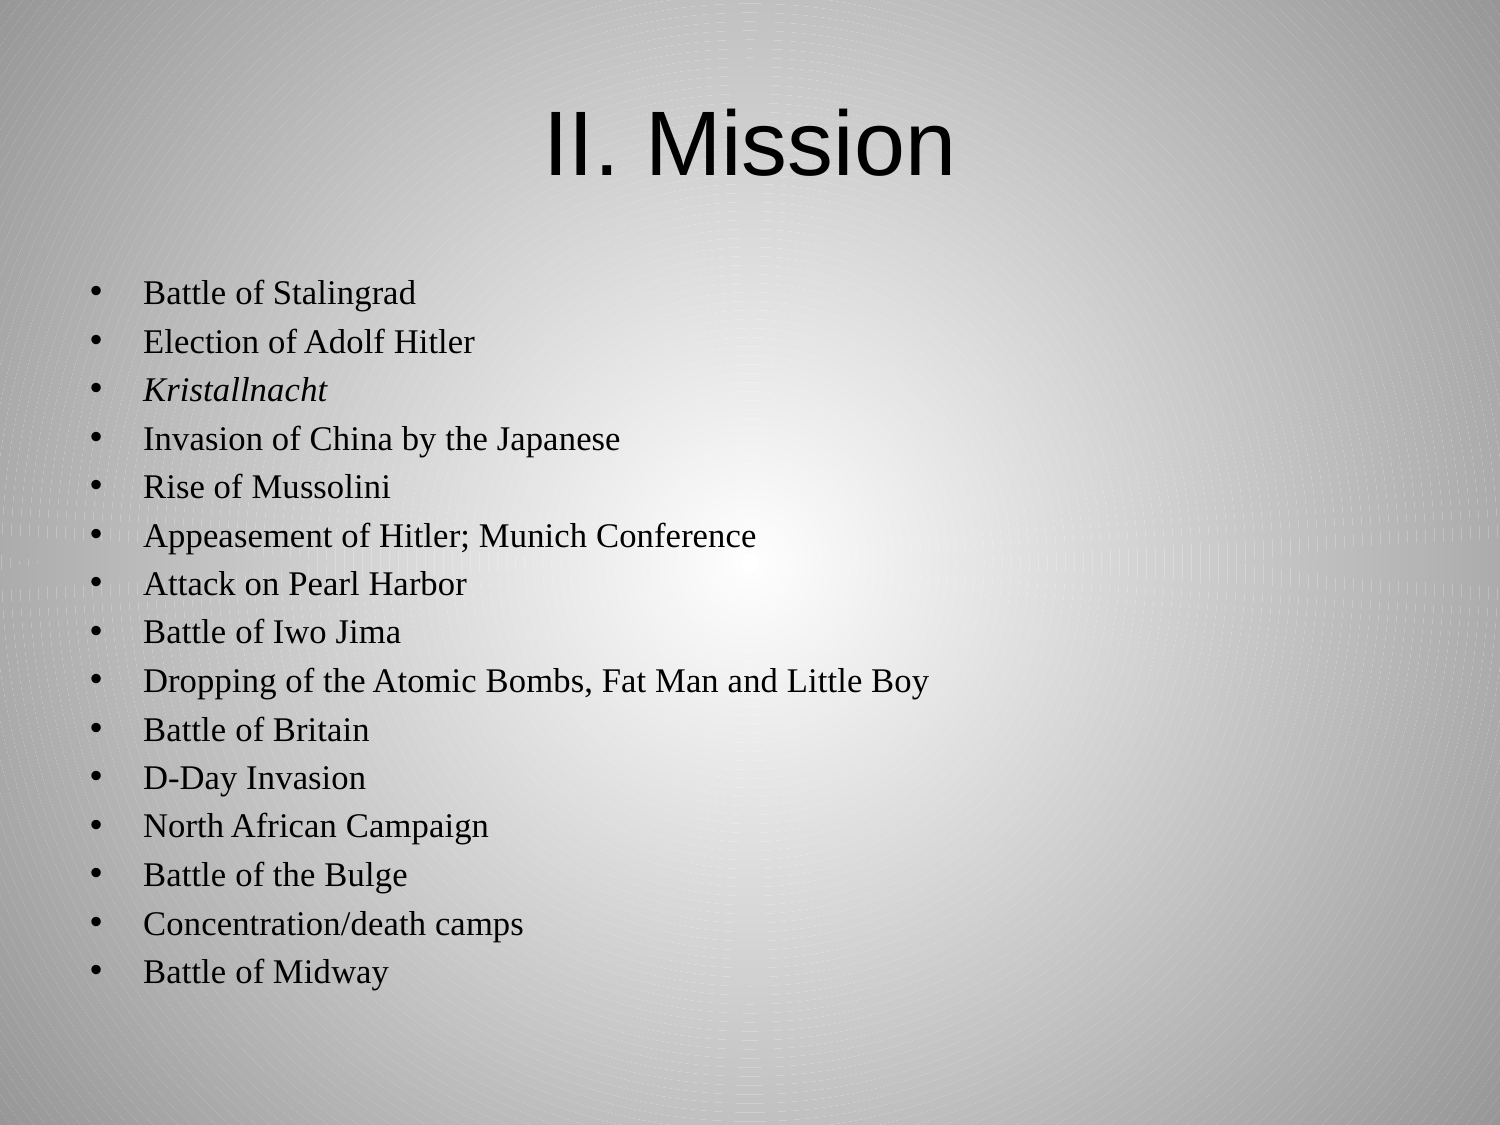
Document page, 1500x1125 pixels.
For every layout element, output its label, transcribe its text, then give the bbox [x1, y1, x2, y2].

list Battle of Stalingrad Election of Adolf Hitler Kristallnacht Invasion of China by the Japanese Rise of Mussolini Appeasement of Hitler; Munich Conference Attack on Pearl Harbor Battle of Iwo Jima Dropping of the Atomic Bombs, Fat Man and Little Boy Battle of Britain D-Day Invasion North African Campaign Battle of the Bulge Concentration/death camps Battle of Midway [75, 262, 1425, 1005]
title II. Mission [75, 45, 1425, 233]
